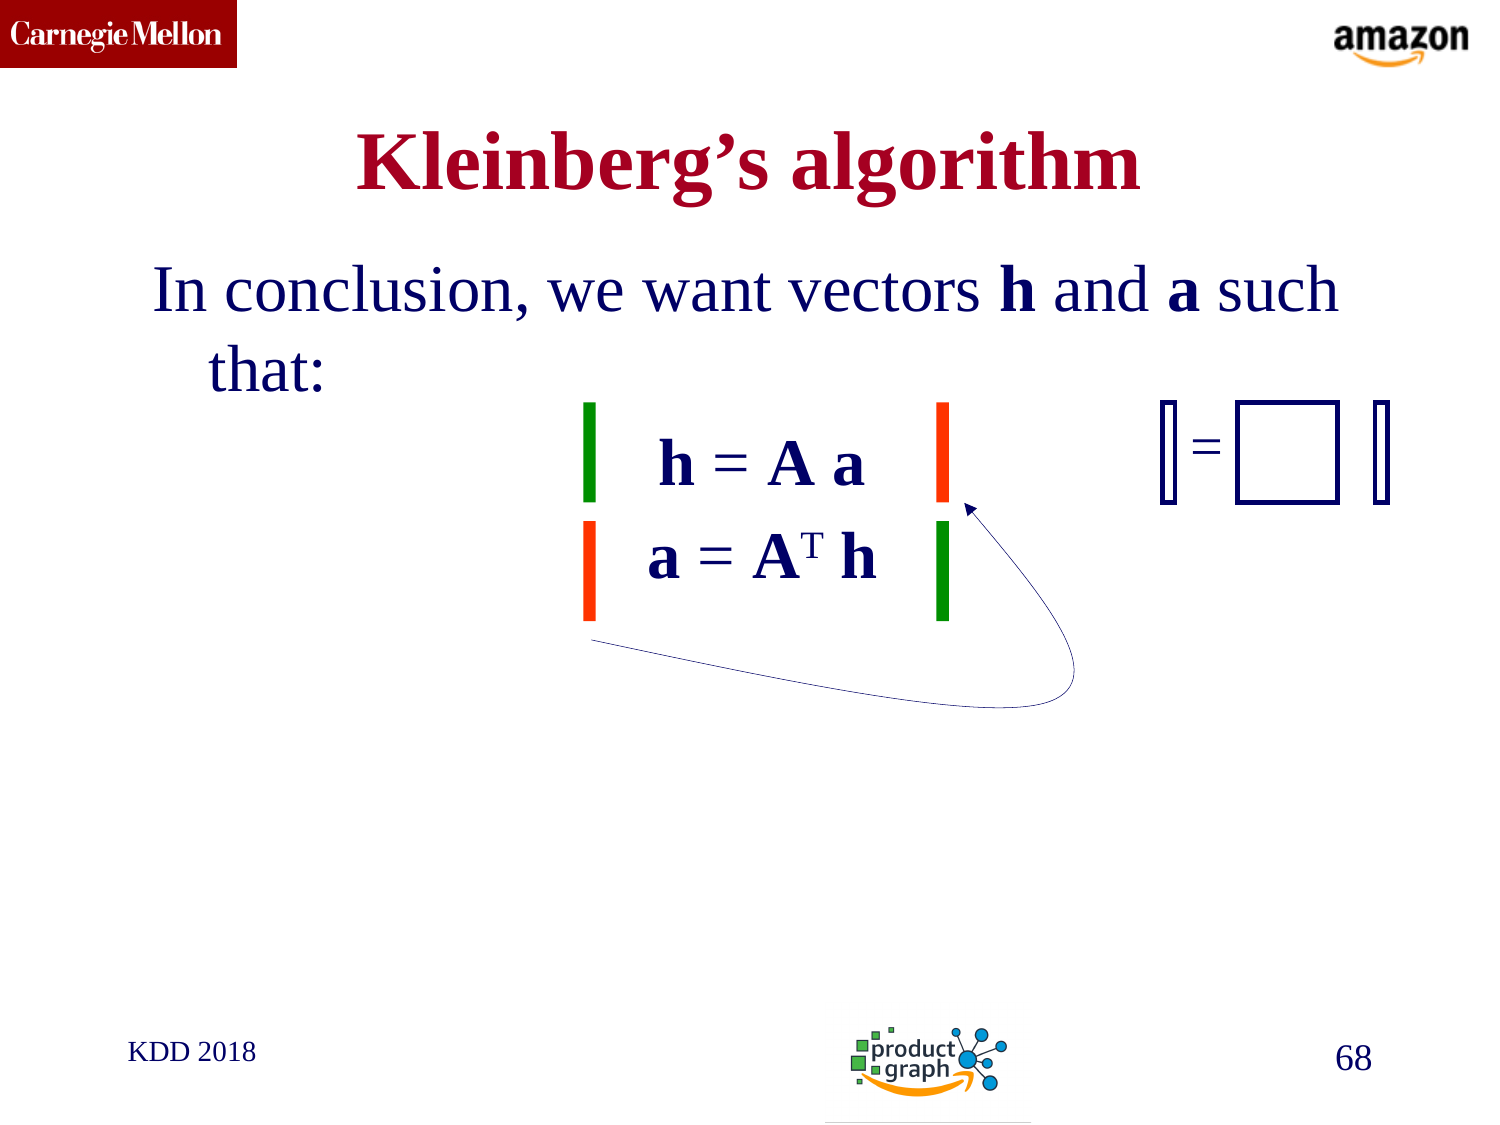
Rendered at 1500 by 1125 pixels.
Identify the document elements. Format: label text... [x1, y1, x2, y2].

text_box [583, 402, 596, 503]
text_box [1162, 400, 1388, 503]
text_box [583, 521, 596, 622]
slide_number 68 [1074, 1024, 1388, 1101]
text_box [591, 502, 1075, 708]
title Kleinberg’s algorithm [112, 99, 1388, 213]
list In conclusion, we want vectors h and a such that: h = A a a = AT h [137, 237, 1388, 1001]
text_box [936, 402, 949, 503]
picture [0, 0, 237, 68]
picture [1322, 4, 1484, 88]
slide_number KDD 2018 [112, 1024, 426, 1101]
